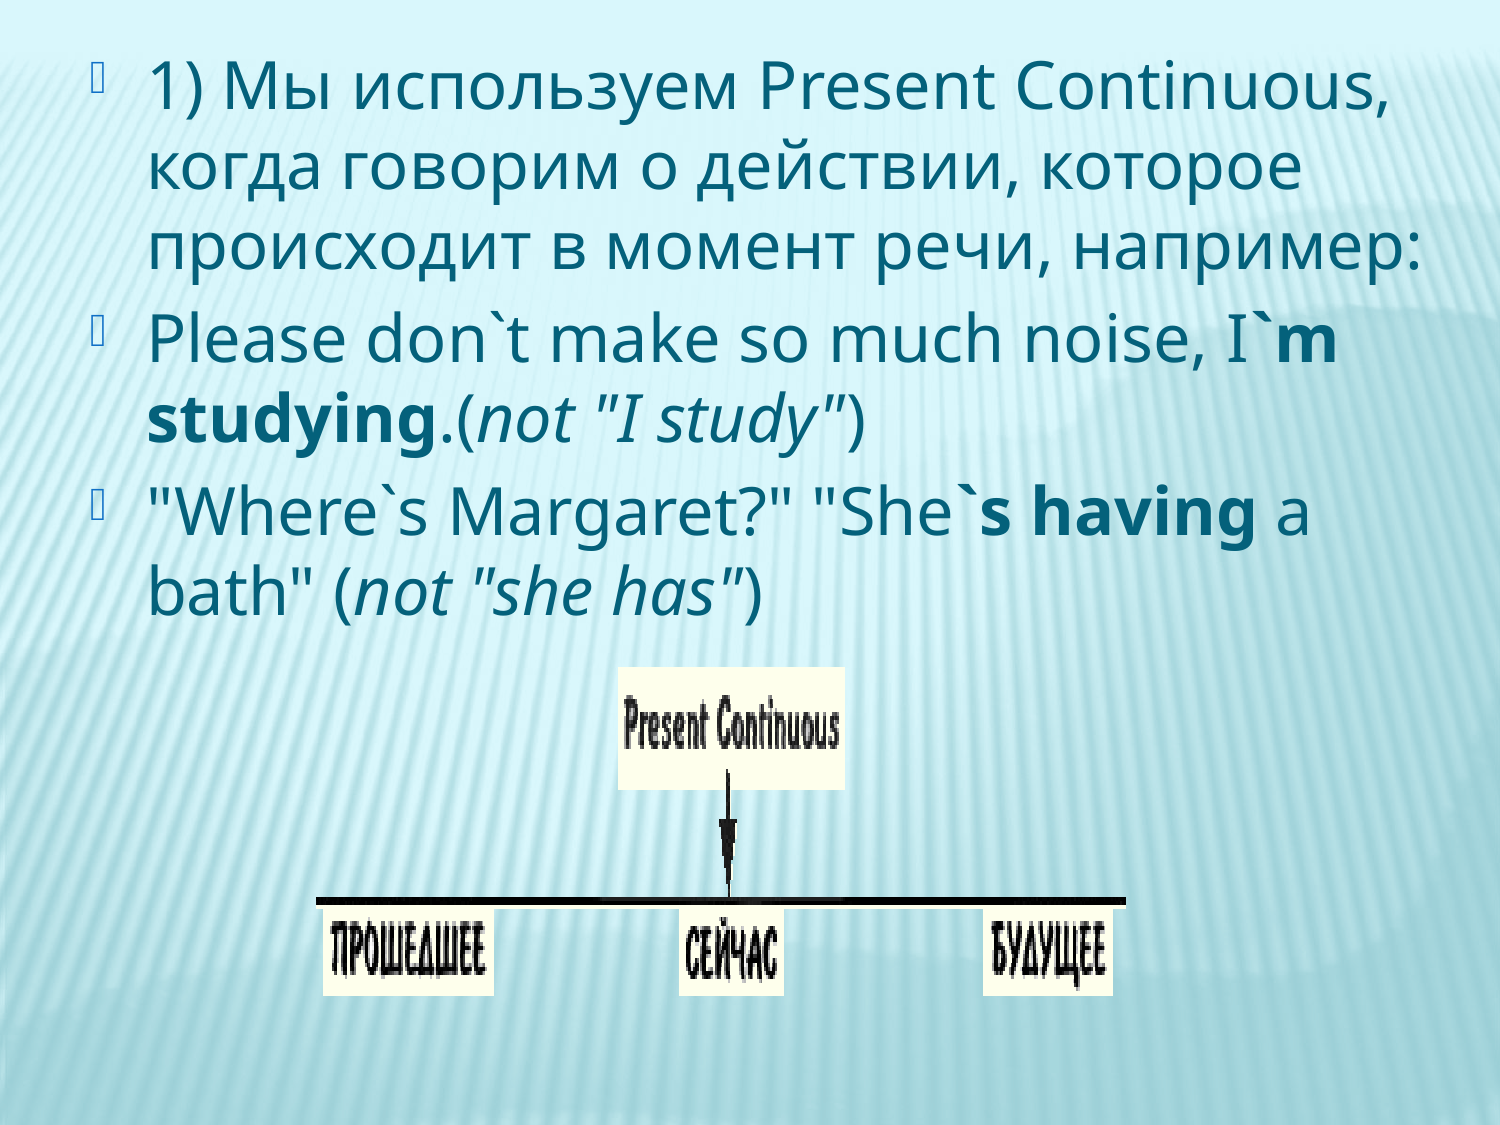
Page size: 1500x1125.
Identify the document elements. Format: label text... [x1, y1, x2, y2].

picture [316, 667, 1138, 997]
list 1) Мы используем Present Continuous, когда говорим о действии, которое происходит в момент речи, например: Please don`t make so much noise, I`m studying.(not "I study") "Where`s Margaret?" "She`s having a bath" (not "she has") [75, 35, 1500, 998]
